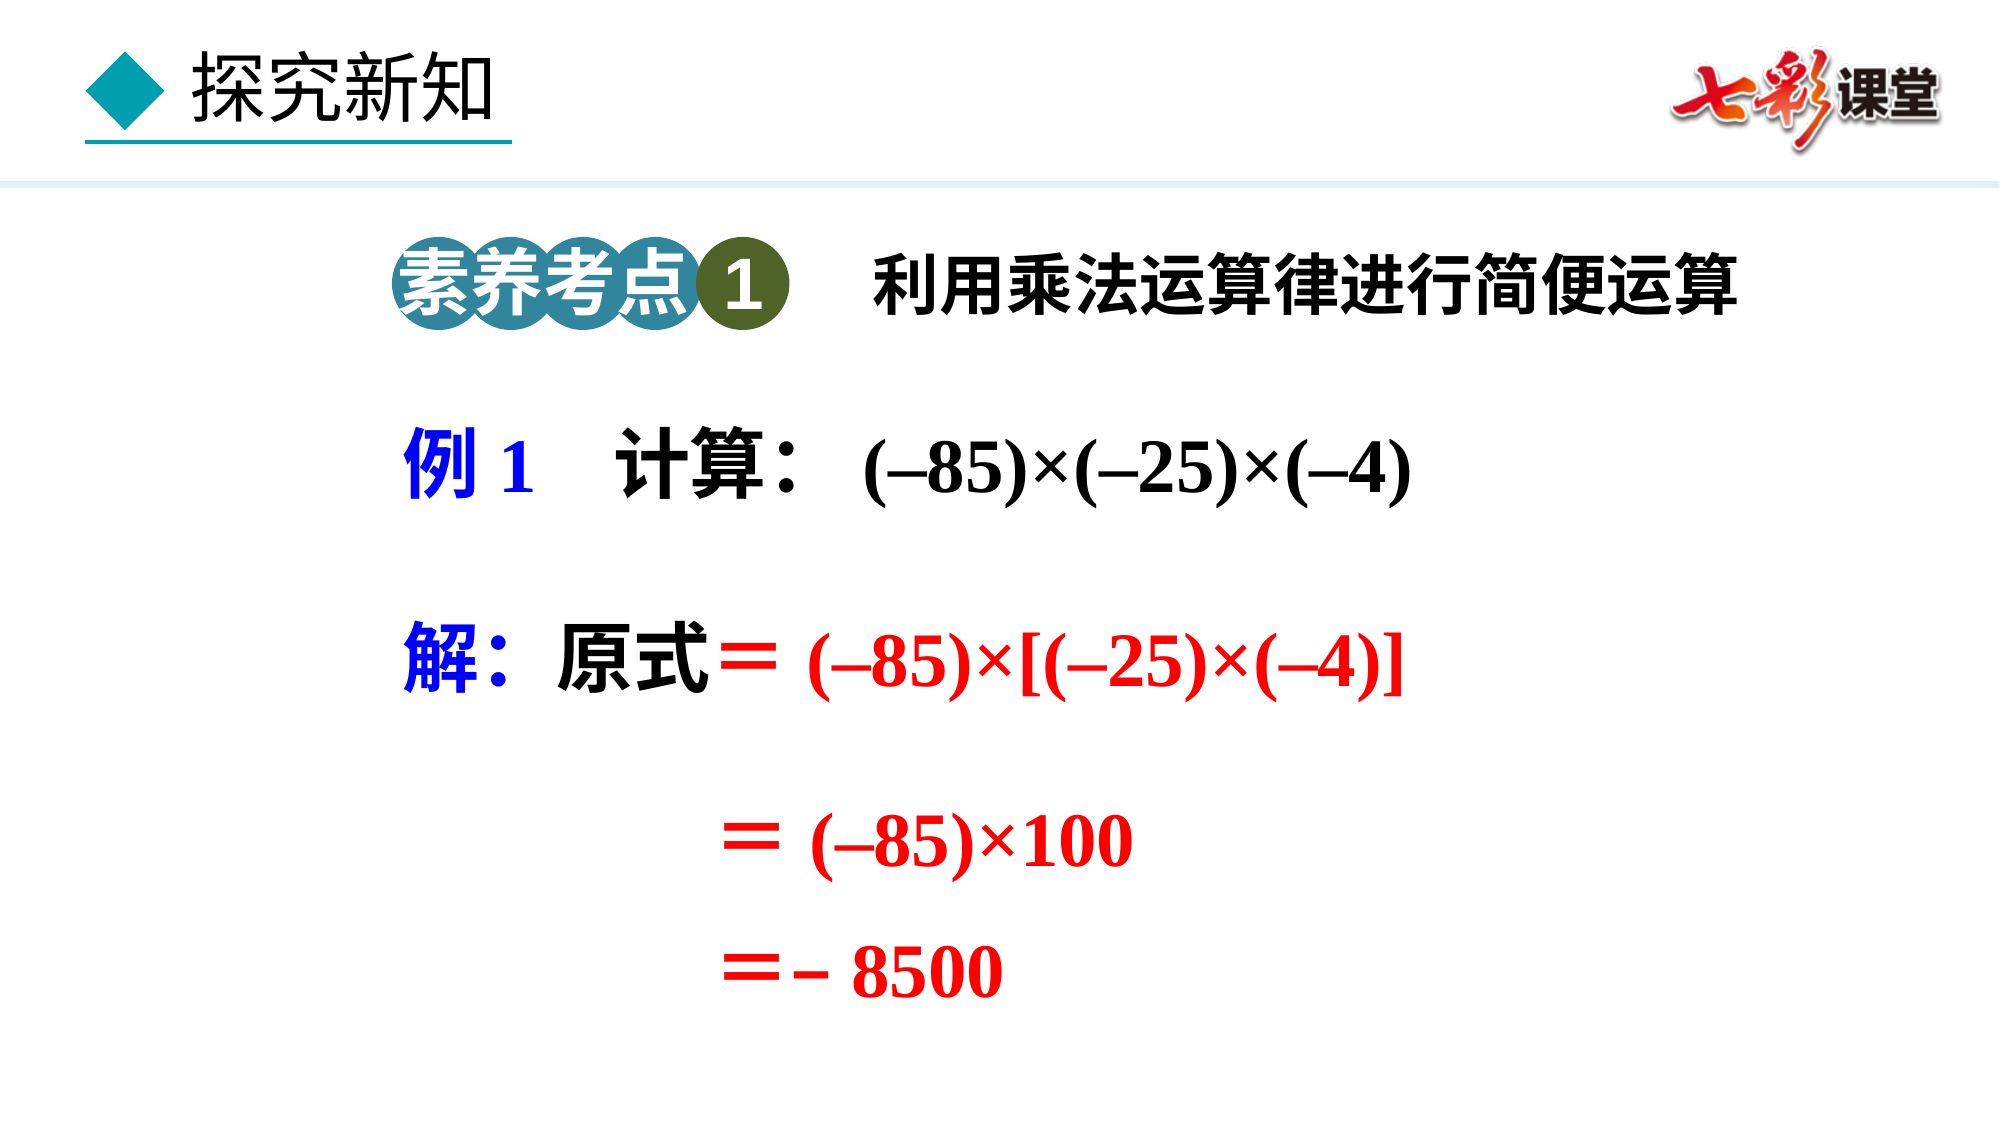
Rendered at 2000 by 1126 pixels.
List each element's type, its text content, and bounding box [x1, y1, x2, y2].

text_box 解：原式＝(–85)×[(–25)×(–4)] [382, 599, 2000, 712]
text_box 利用乘法运算律进行简便运算 [852, 233, 1848, 334]
picture [1666, 42, 1948, 157]
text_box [382, 229, 790, 334]
text_box 例1 计算：(–85)×(–25)×(–4) [382, 405, 1932, 519]
text_box ＝(–85)×100 ＝–8500 [693, 779, 1521, 1023]
